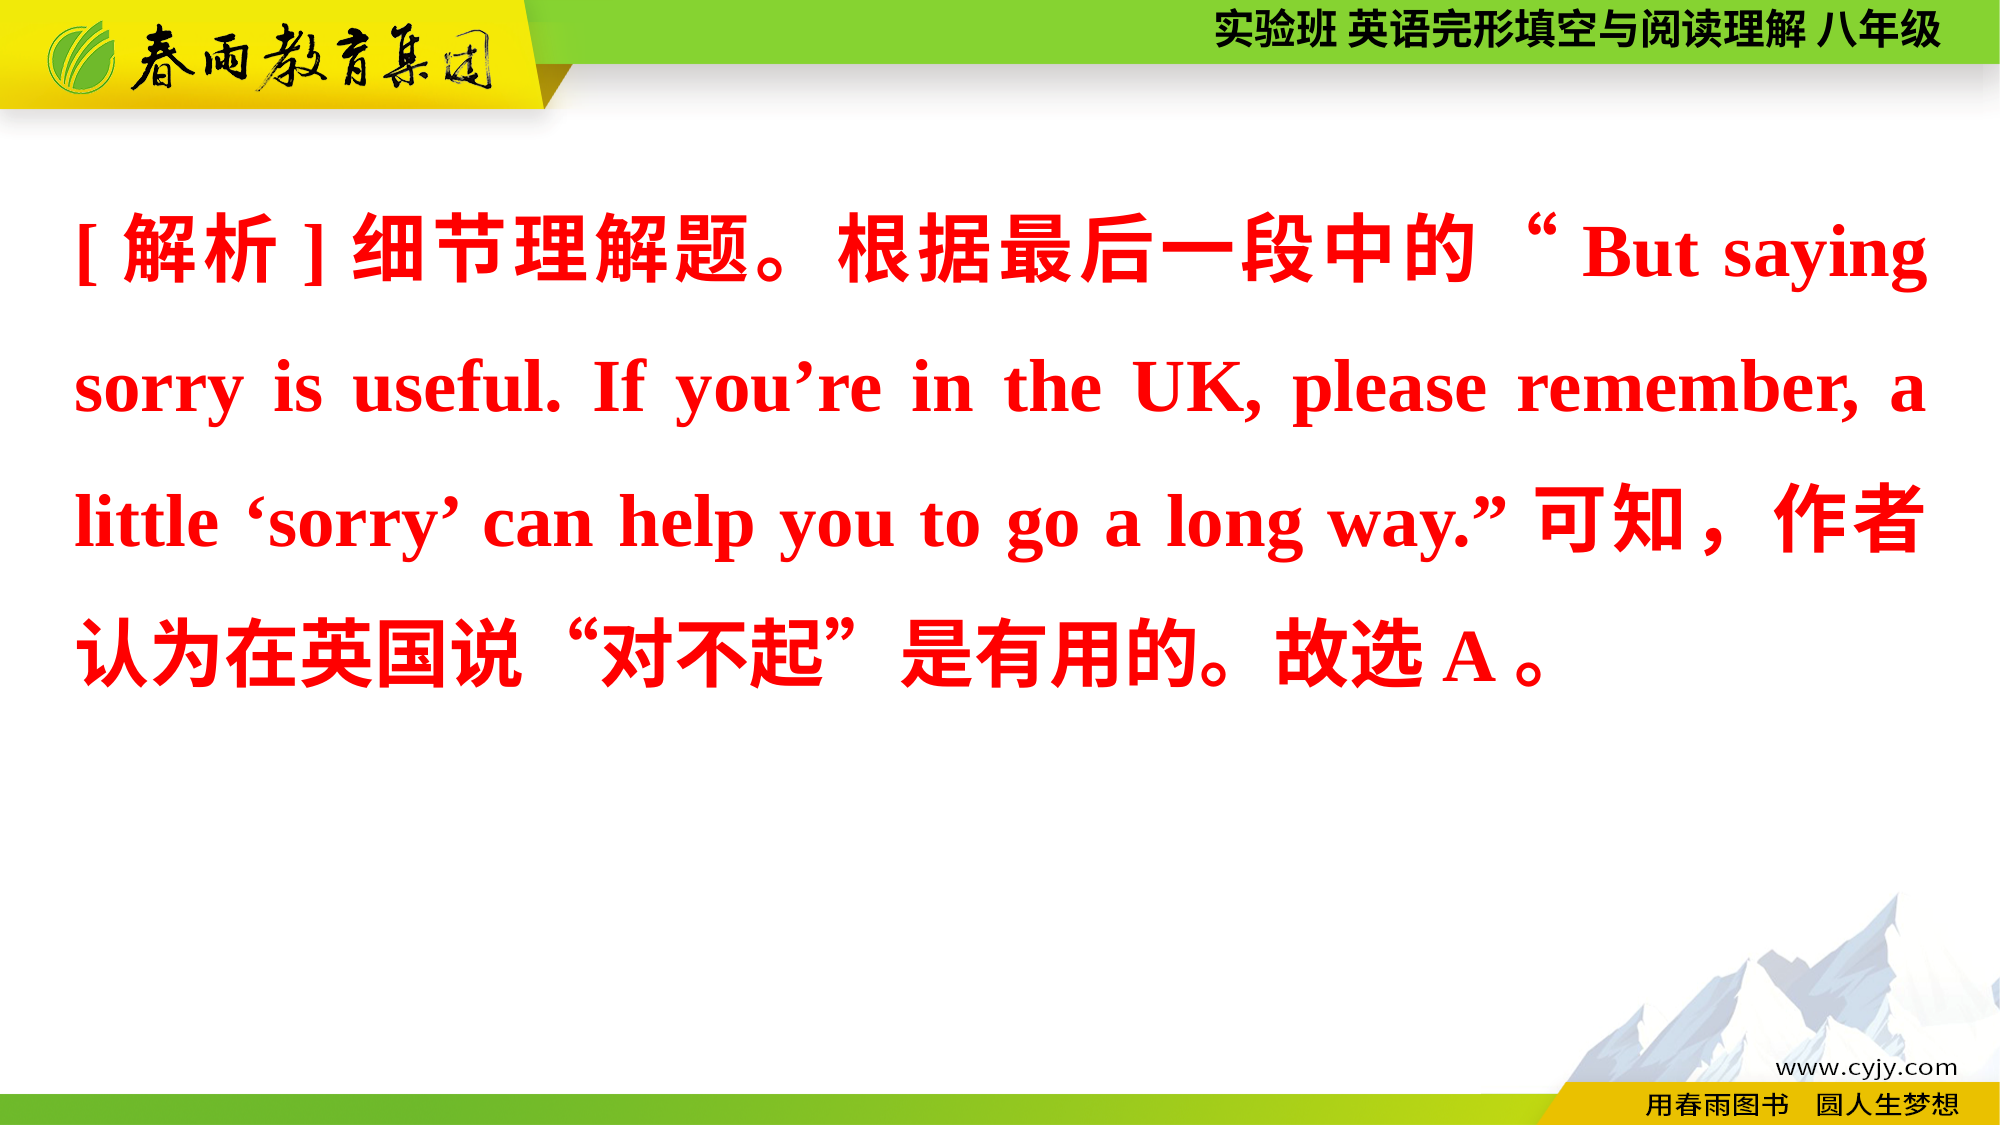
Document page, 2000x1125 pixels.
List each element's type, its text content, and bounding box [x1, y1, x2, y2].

list [解析]细节理解题。根据最后一段中的“But saying sorry is useful. If you’re in the UK, please remember, a little ‘sorry’ can help you to go a long way.”可知，作者认为在英国说“对不起”是有用的。故选A。 [59, 149, 1944, 710]
picture [0, 0, 2000, 1125]
